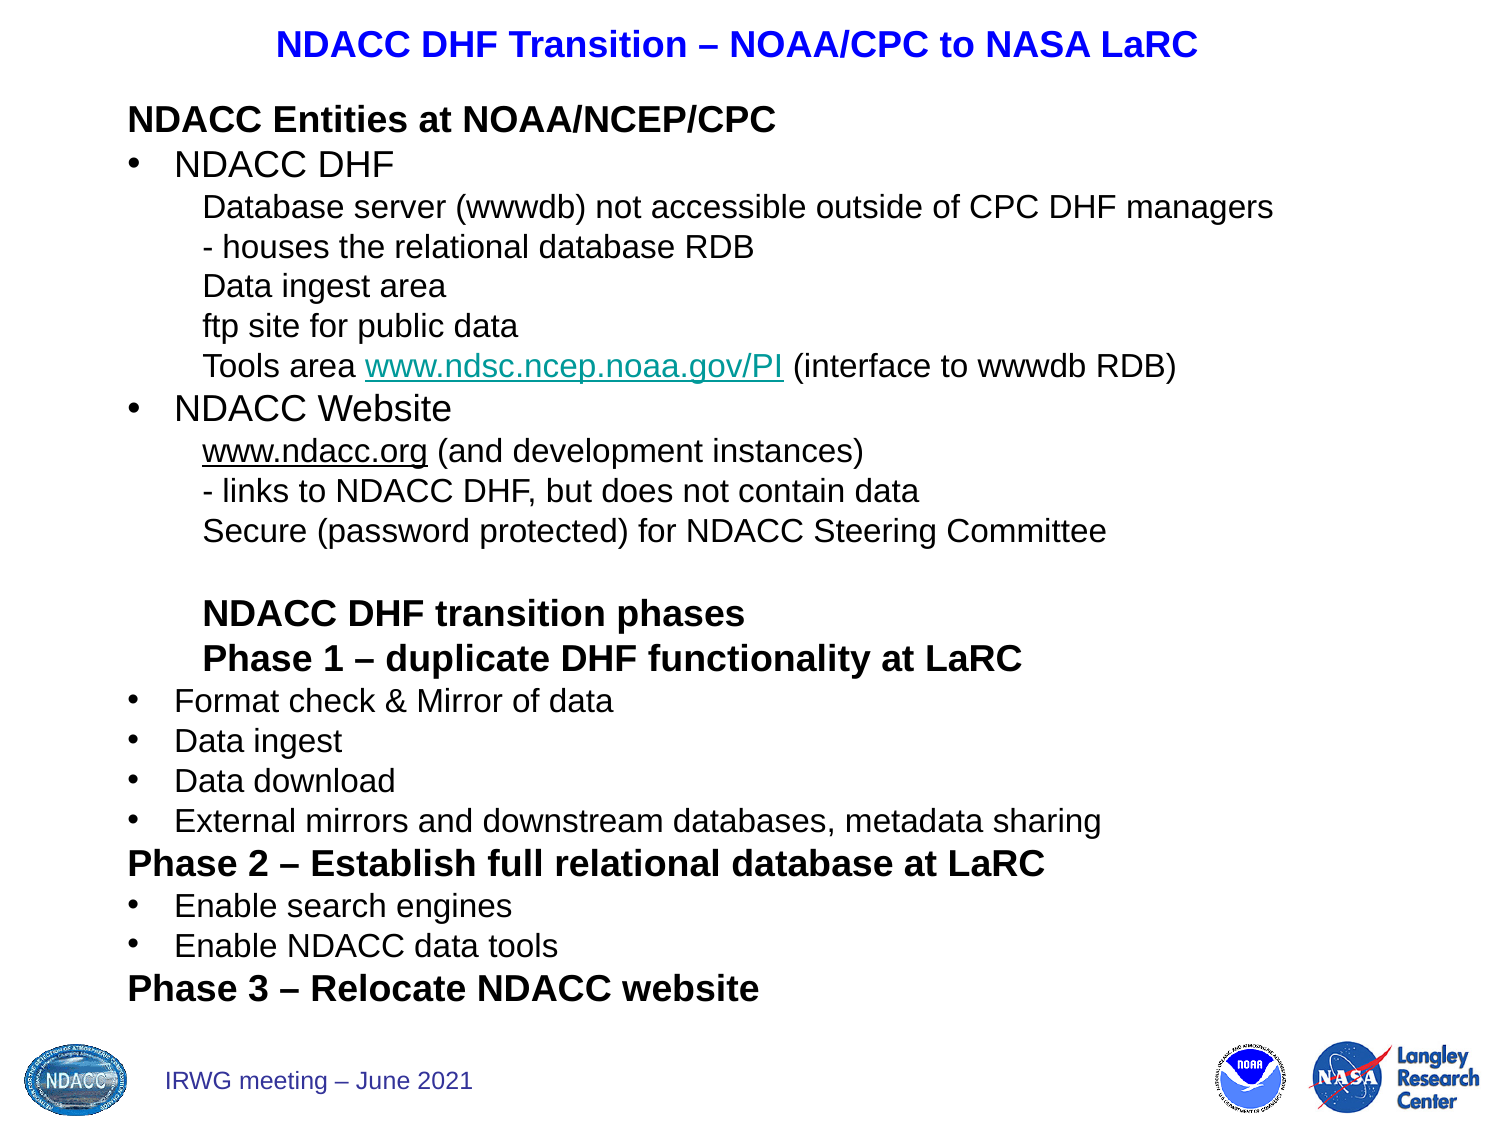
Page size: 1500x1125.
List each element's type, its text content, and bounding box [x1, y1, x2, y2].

text_box NDACC DHF Transition – NOAA/CPC to NASA LaRC [50, 12, 1425, 73]
text_box NDACC Entities at NOAA/NCEP/CPC NDACC DHF Database server (wwwdb) not accessible outside of CPC DHF managers - houses the relational database RDB Data ingest area ftp site for public data Tools area www.ndsc.ncep.noaa.gov/PI (interface to wwwdb RDB) NDACC Website www.ndacc.org (and development instances) - links to NDACC DHF, but does not contain data Secure (password protected) for NDACC Steering Committee NDACC DHF transition phases Phase 1 – duplicate DHF functionality at LaRC Format check & Mirror of data Data ingest Data download External mirrors and downstream databases, metadata sharing Phase 2 – Establish full relational database at LaRC Enable search engines Enable NDACC data tools Phase 3 – Relocate NDACC website [112, 87, 1463, 1016]
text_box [24, 1041, 1482, 1116]
